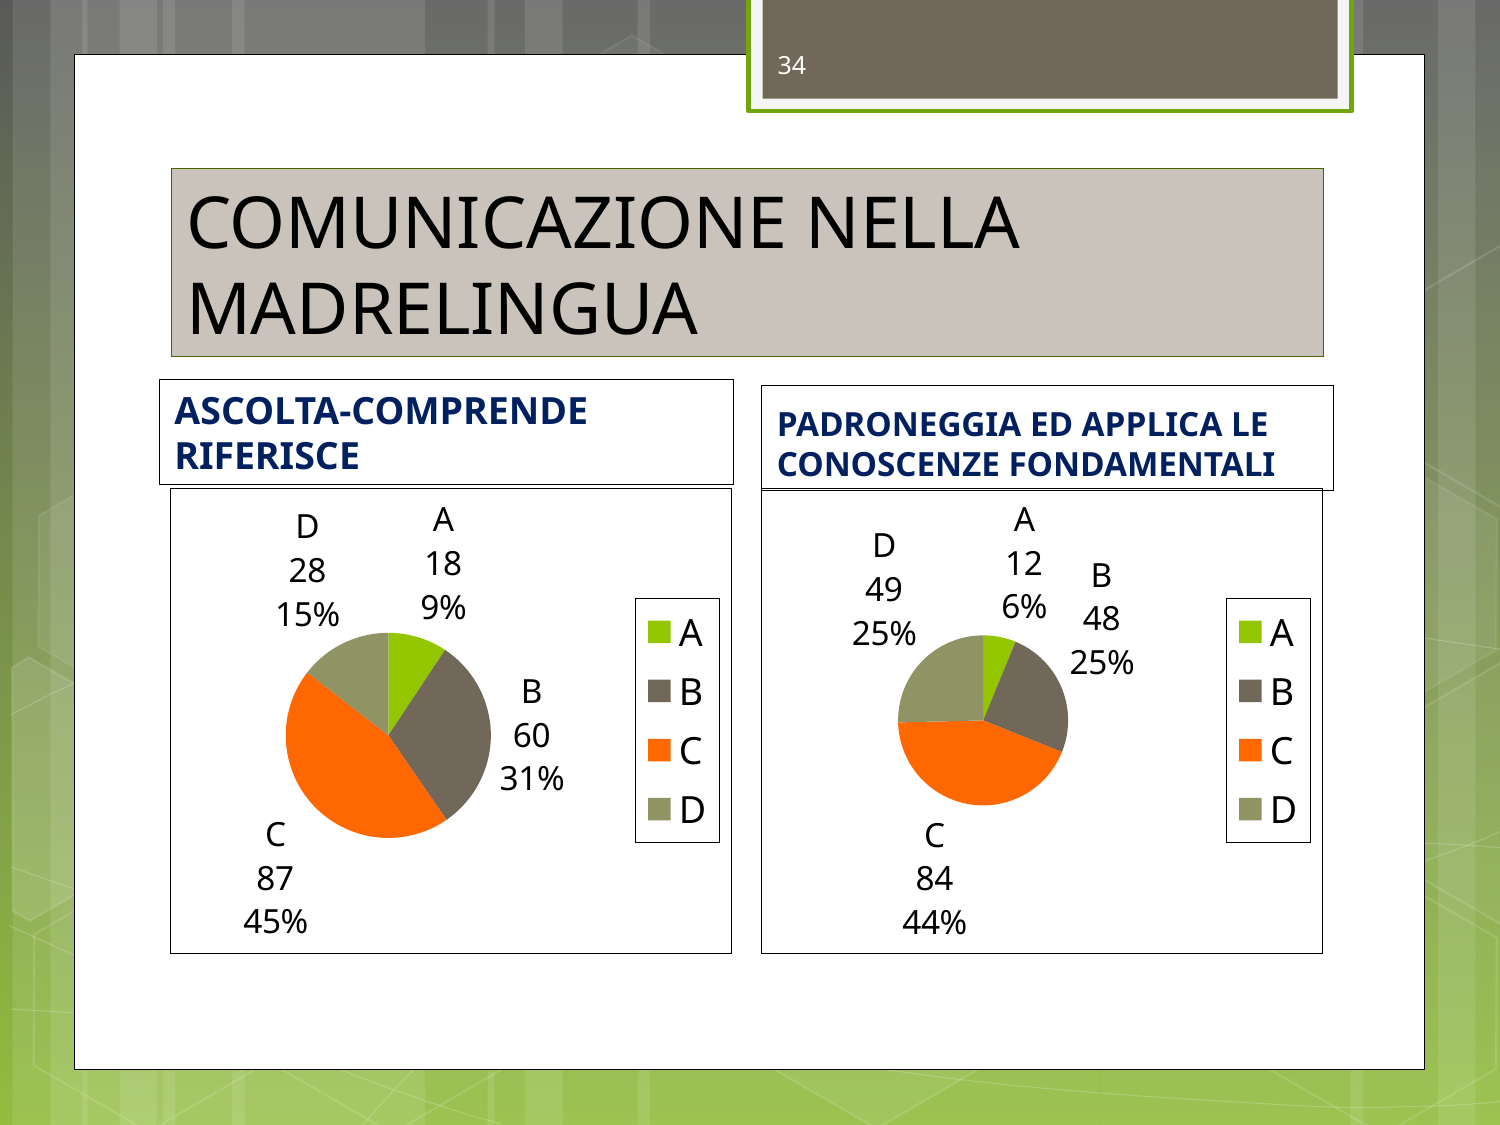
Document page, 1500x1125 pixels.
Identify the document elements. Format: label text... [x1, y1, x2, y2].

chart [170, 487, 733, 954]
list PADRONEGGIA ED APPLICA LE CONOSCENZE FONDAMENTALI [761, 385, 1334, 491]
chart [761, 487, 1324, 954]
title COMUNICAZIONE NELLA MADRELINGUA [171, 168, 1324, 357]
slide_number 34 [762, 36, 982, 97]
list ASCOLTA-COMPRENDE RIFERISCE [159, 379, 734, 485]
